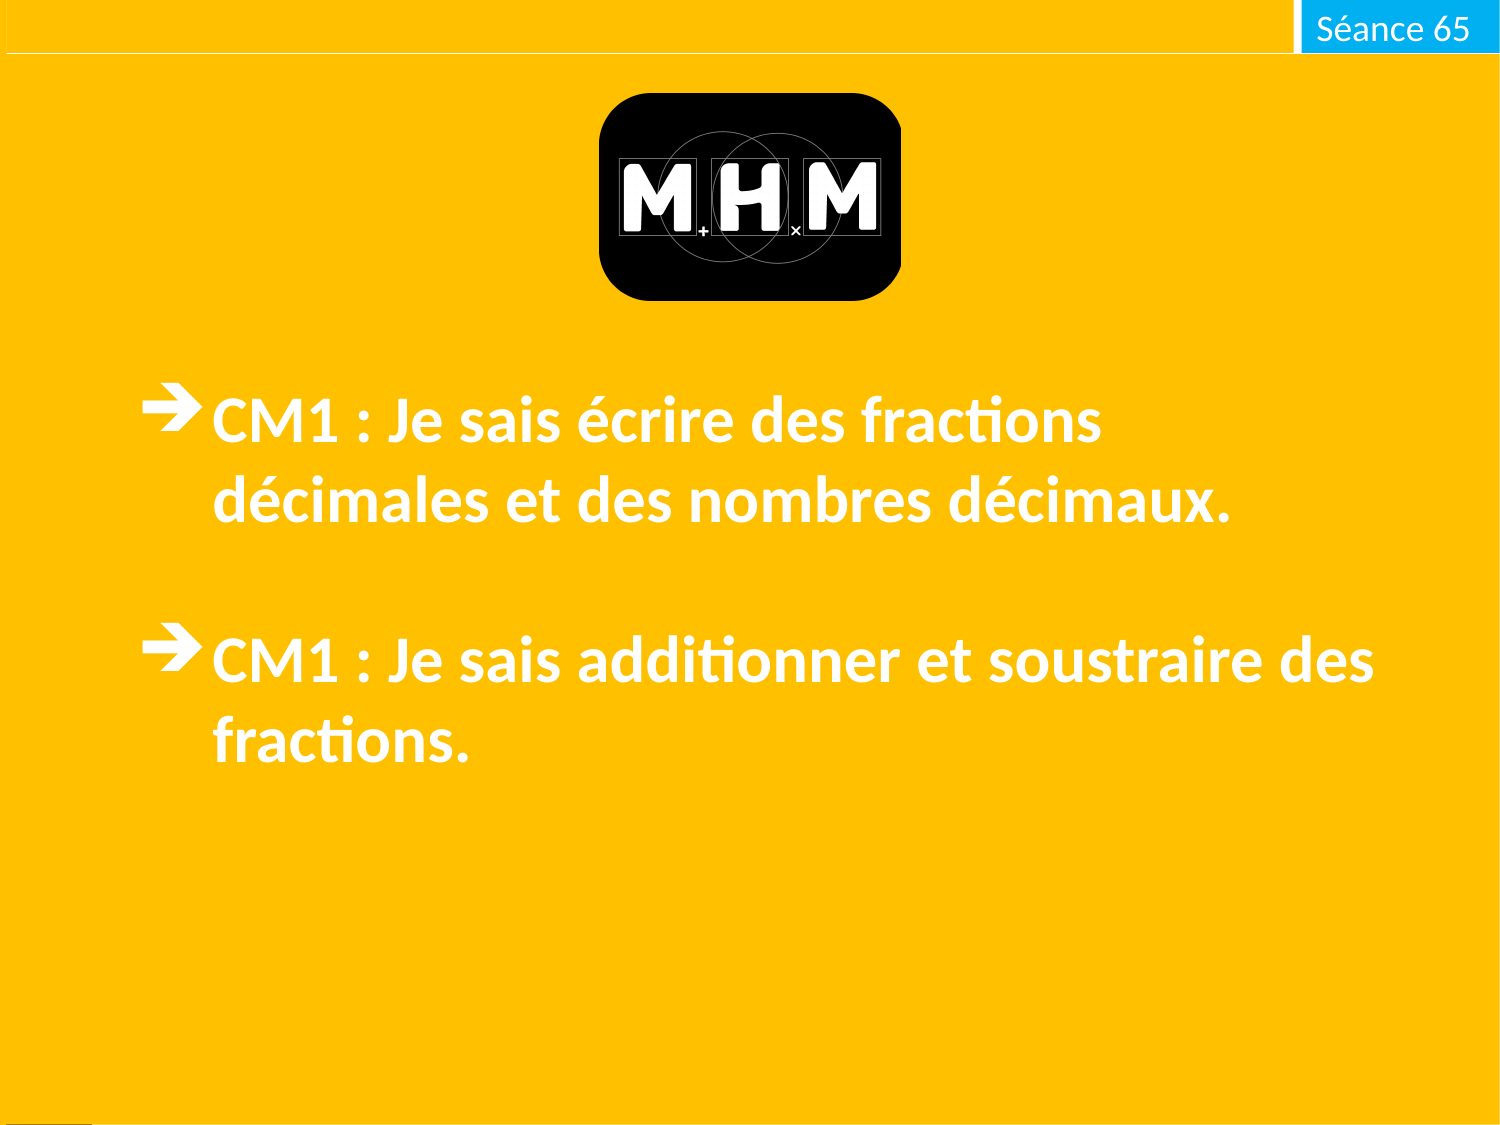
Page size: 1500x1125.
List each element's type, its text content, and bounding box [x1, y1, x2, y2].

text_box CM1 : Je sais écrire des fractions décimales et des nombres décimaux. CM1 : Je sais additionner et soustraire des fractions. [122, 298, 1401, 783]
picture [599, 93, 901, 302]
text_box [0, 52, 1500, 1125]
